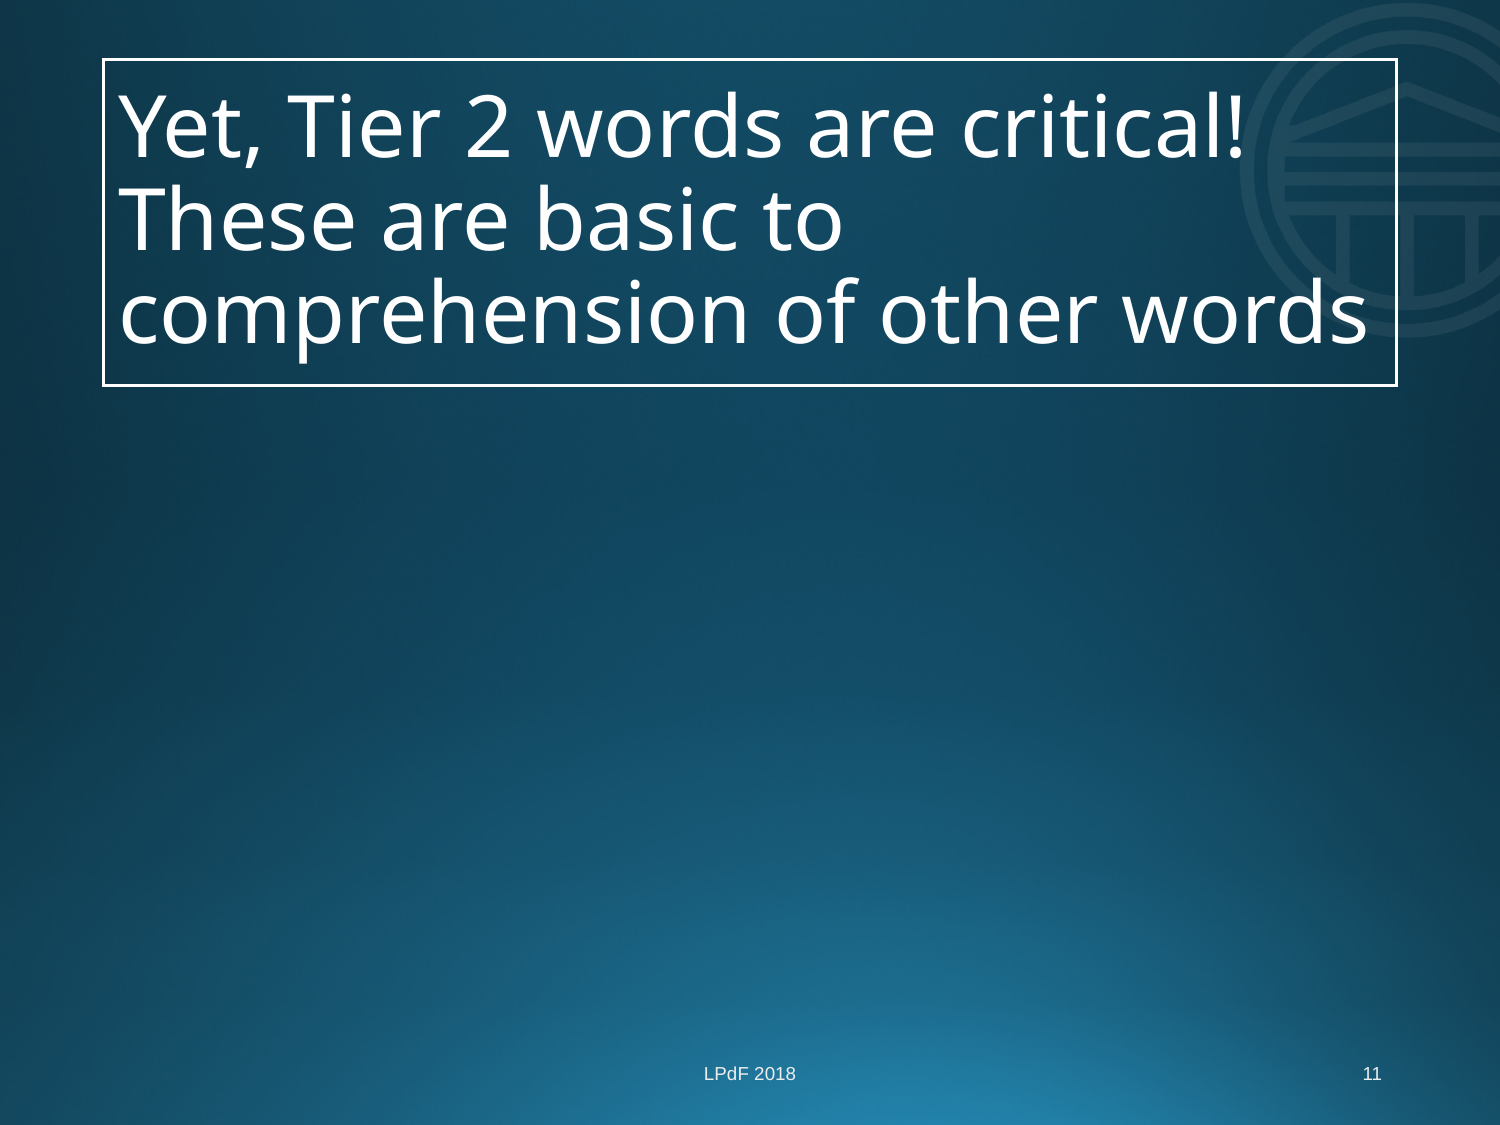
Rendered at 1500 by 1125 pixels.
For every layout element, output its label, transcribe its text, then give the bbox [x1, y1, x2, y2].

picture [0, 0, 1500, 1125]
list [137, 299, 1397, 1014]
title Yet, Tier 2 words are critical! These are basic to comprehension of other words [102, 58, 1398, 387]
slide_number 11 [1059, 1042, 1397, 1103]
footer LPdF 2018 [496, 1042, 1004, 1103]
